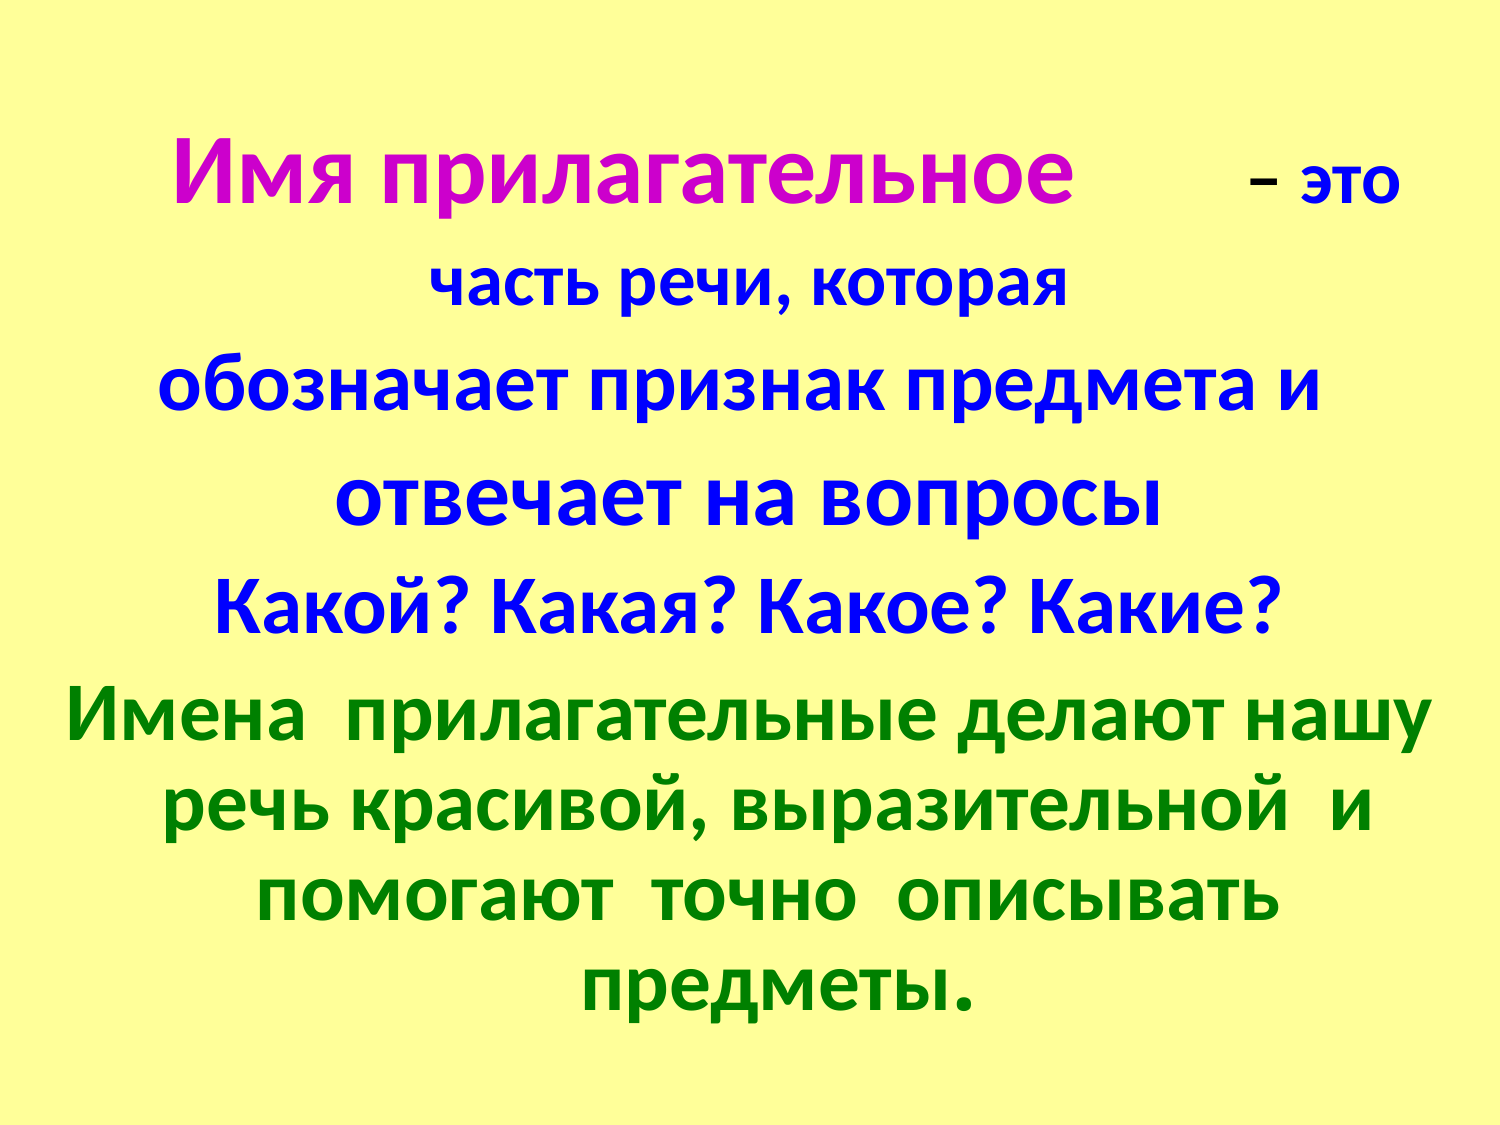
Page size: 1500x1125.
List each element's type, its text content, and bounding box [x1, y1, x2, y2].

list Имя прилагательное – это часть речи, которая обозначает признак предмета и отвечает на вопросы Какой? Какая? Какое? Какие? Имена прилагательные делают нашу речь красивой, выразительной и помогают точно описывать предметы. [0, 0, 1500, 1125]
